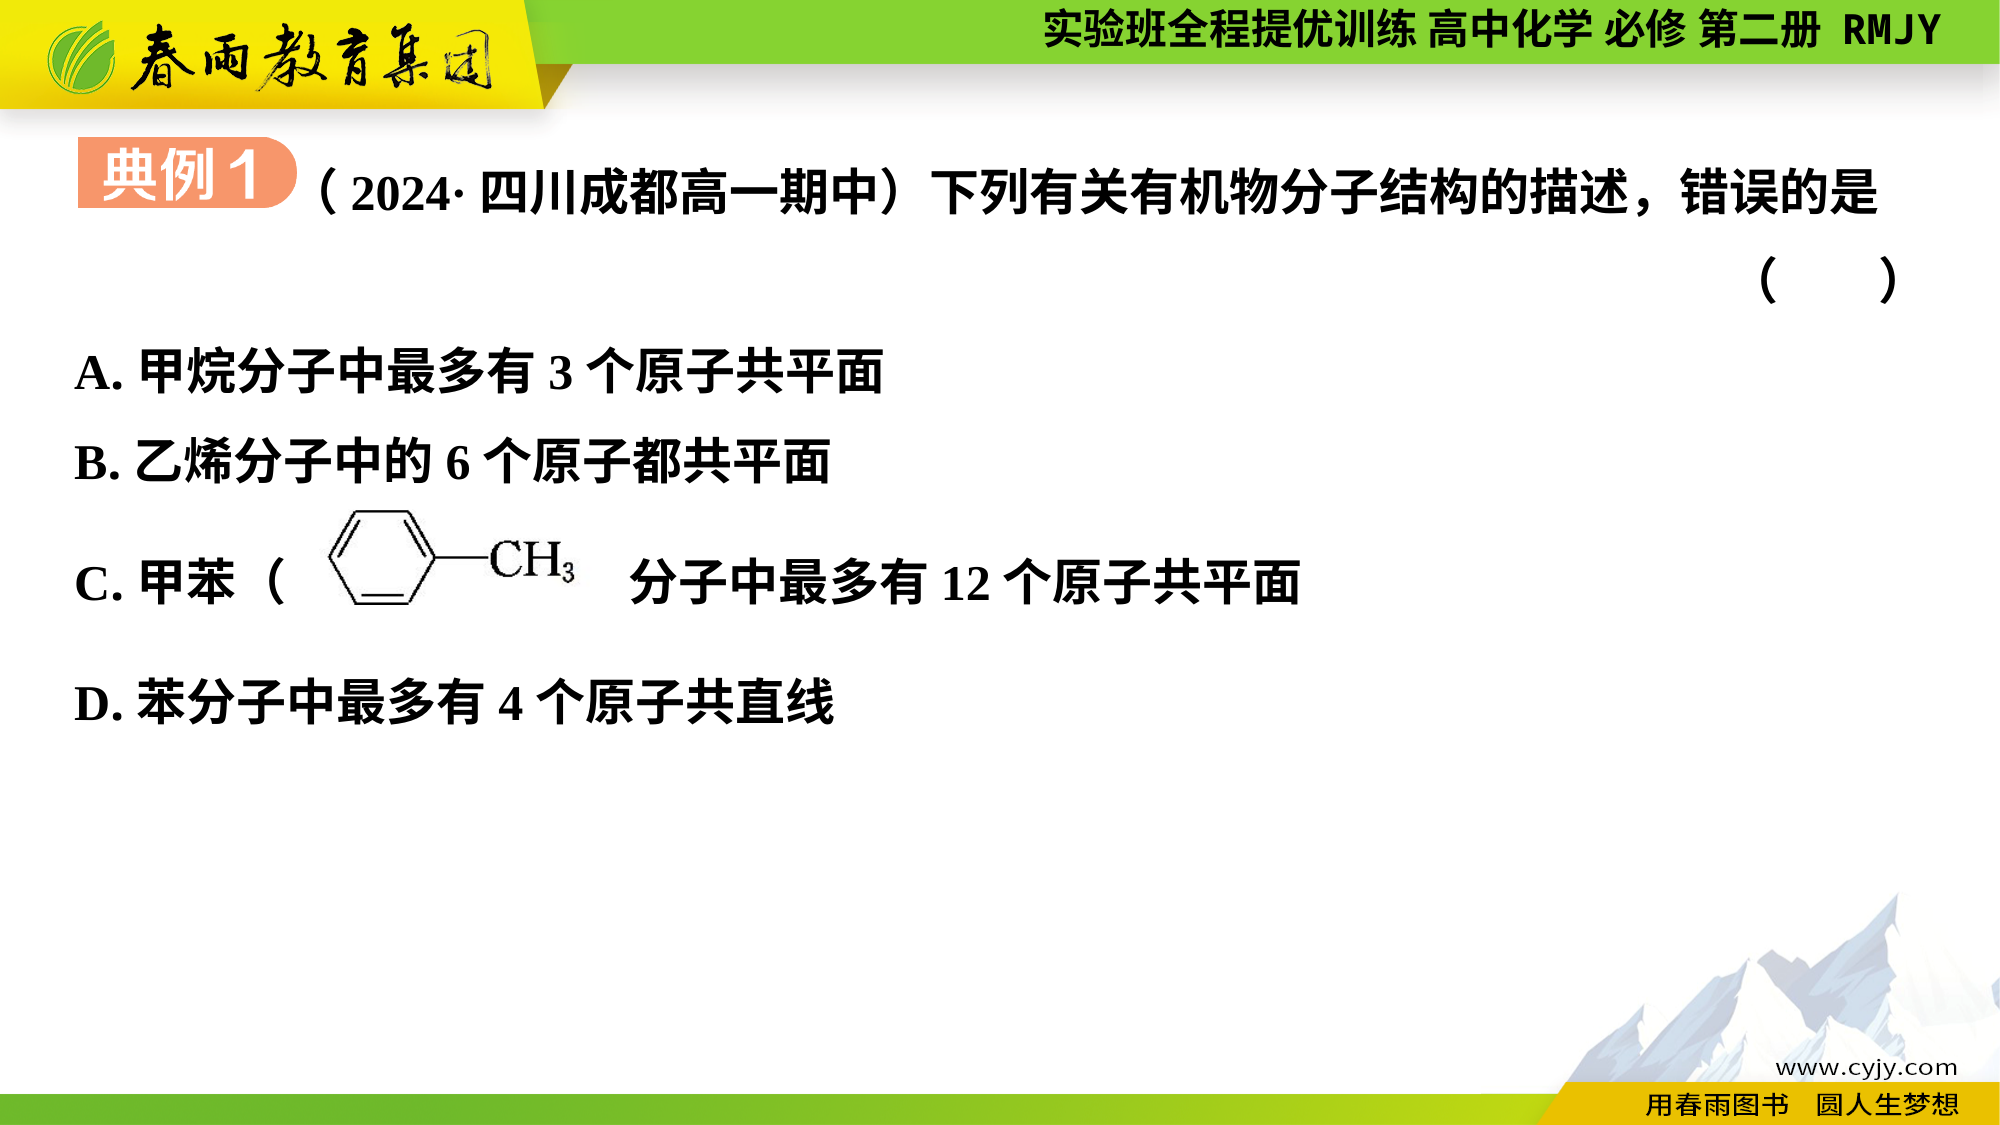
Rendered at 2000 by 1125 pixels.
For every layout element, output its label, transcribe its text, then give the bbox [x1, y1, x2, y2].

picture [0, 0, 2000, 1125]
list （2024·四川成都高一期中）下列有关有机物分子结构的描述，错误的是 （ ） A.甲烷分子中最多有3个原子共平面 B.乙烯分子中的6个原子都共平面 C.甲苯（ ）分子中最多有12个原子共平面 D.苯分子中最多有4个原子共直线 [59, 122, 1944, 744]
